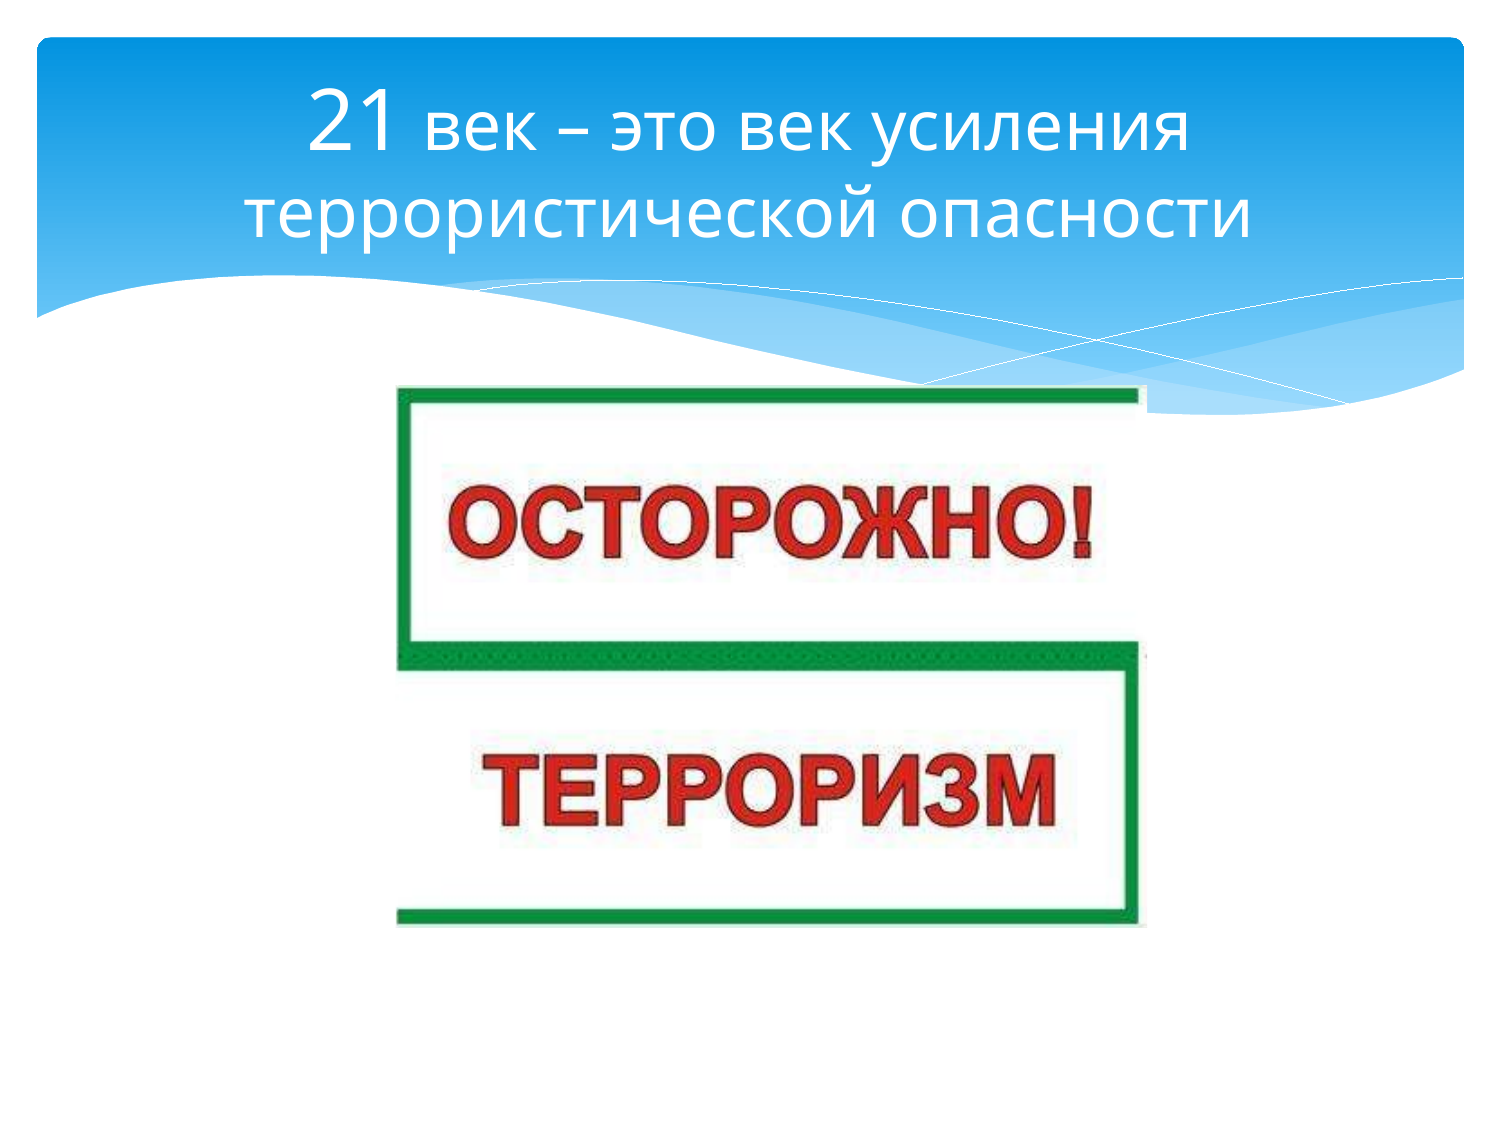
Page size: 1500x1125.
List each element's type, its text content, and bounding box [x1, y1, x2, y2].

title 21 век – это век усиления террористической опасности [75, 55, 1425, 261]
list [395, 385, 1148, 929]
